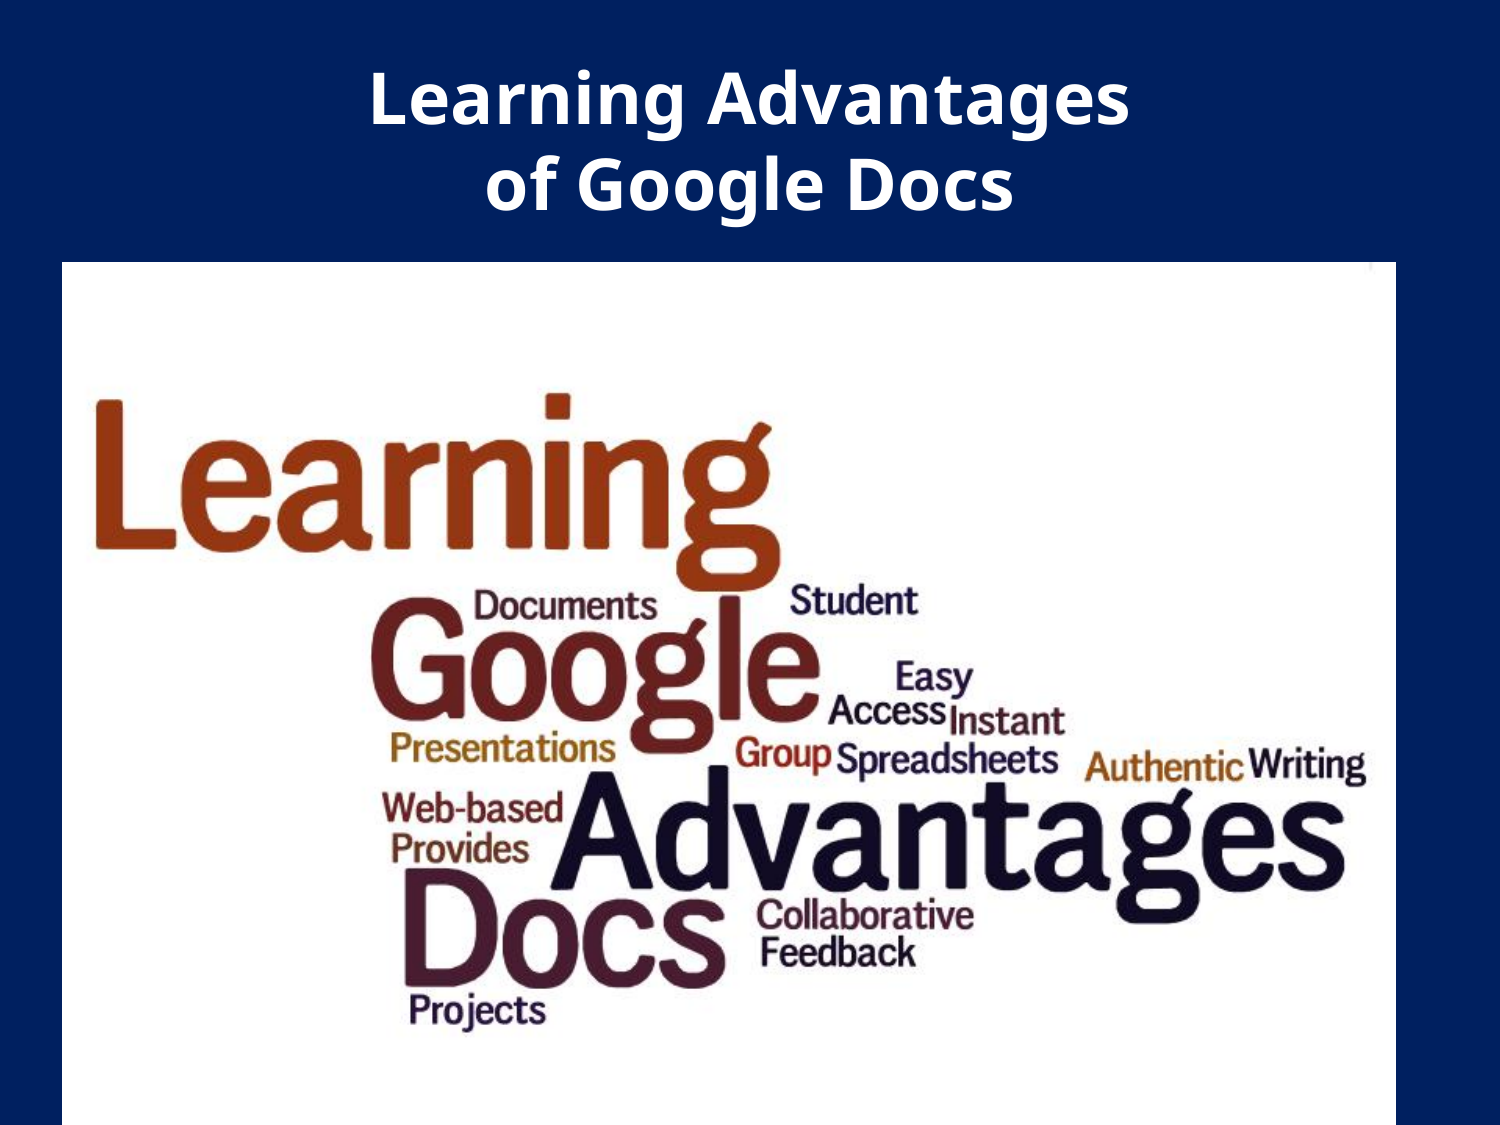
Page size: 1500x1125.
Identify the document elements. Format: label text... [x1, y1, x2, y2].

picture [62, 262, 1396, 1125]
title Learning Advantages of Google Docs [75, 45, 1425, 233]
